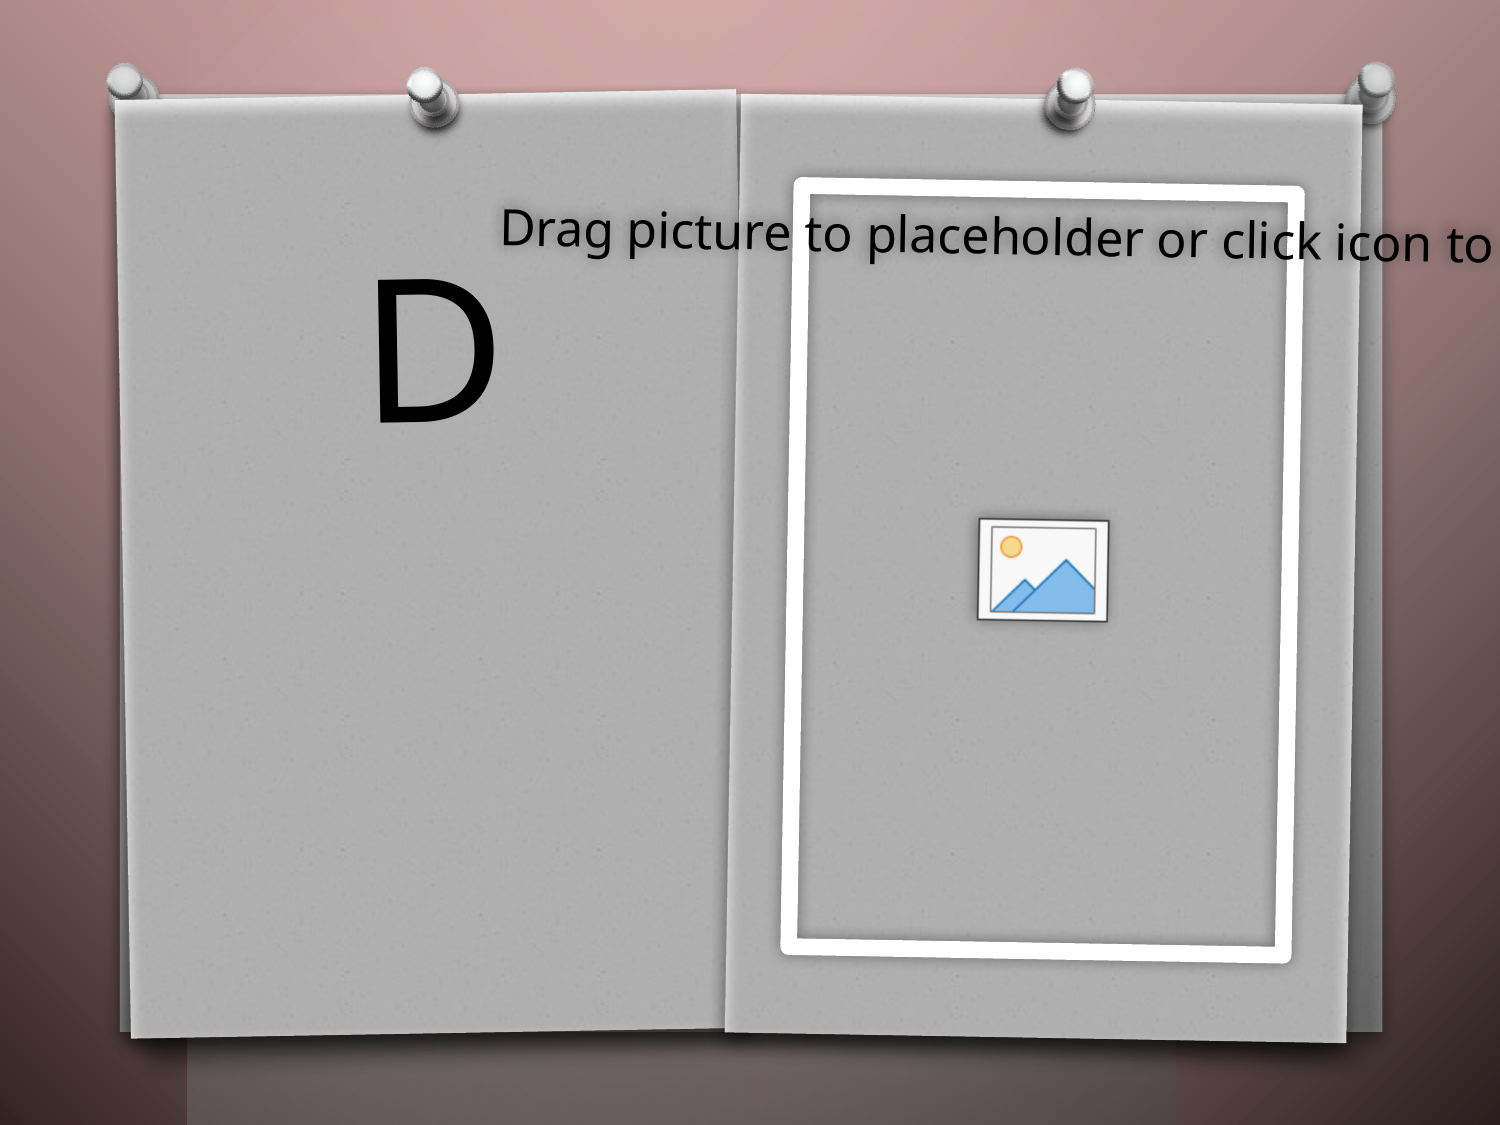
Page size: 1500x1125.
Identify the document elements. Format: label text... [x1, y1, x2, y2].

title D [179, 222, 687, 475]
picture [1016, 41, 1138, 162]
picture [375, 33, 497, 157]
picture [803, 197, 1282, 943]
